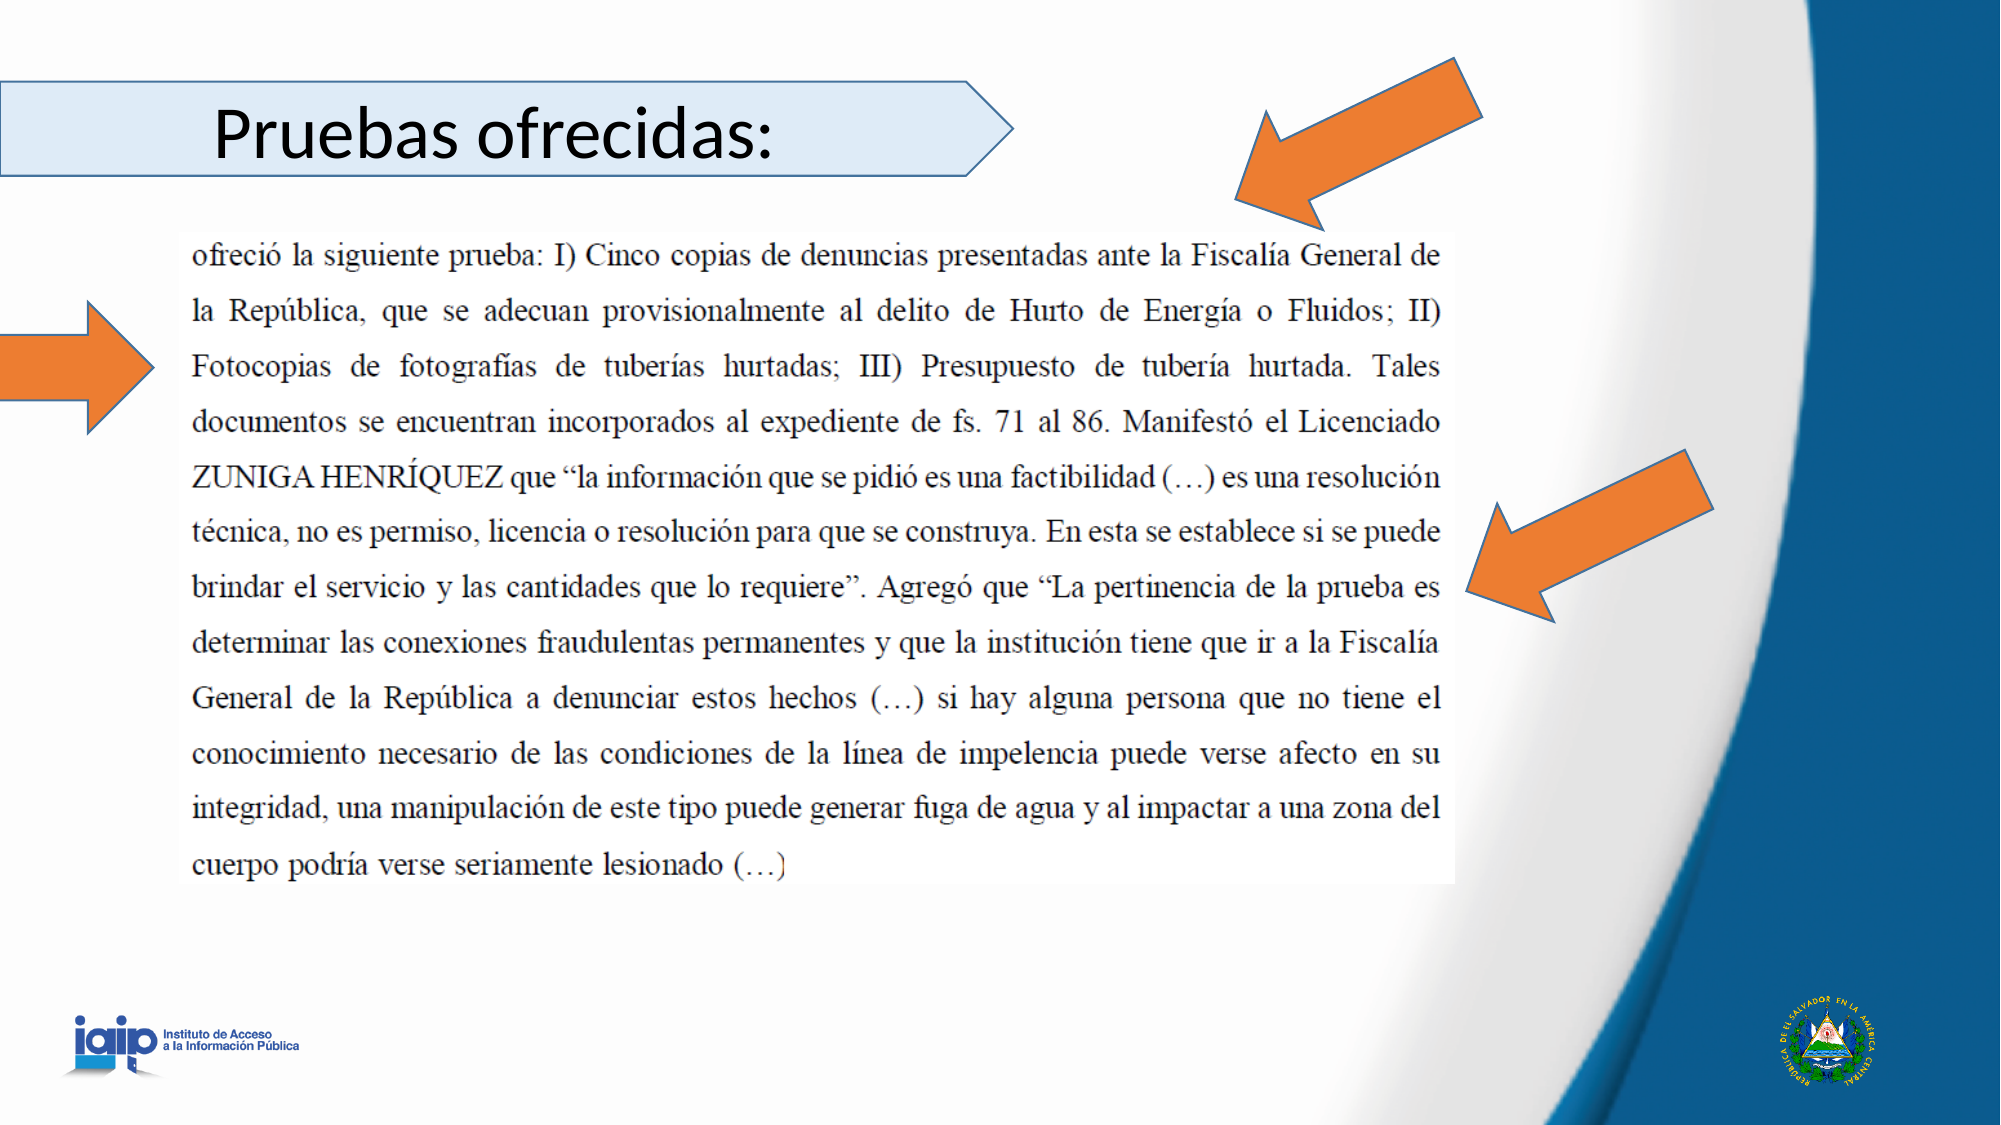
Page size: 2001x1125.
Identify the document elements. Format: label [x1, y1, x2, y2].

list [179, 232, 1455, 884]
picture [0, 0, 2000, 1125]
